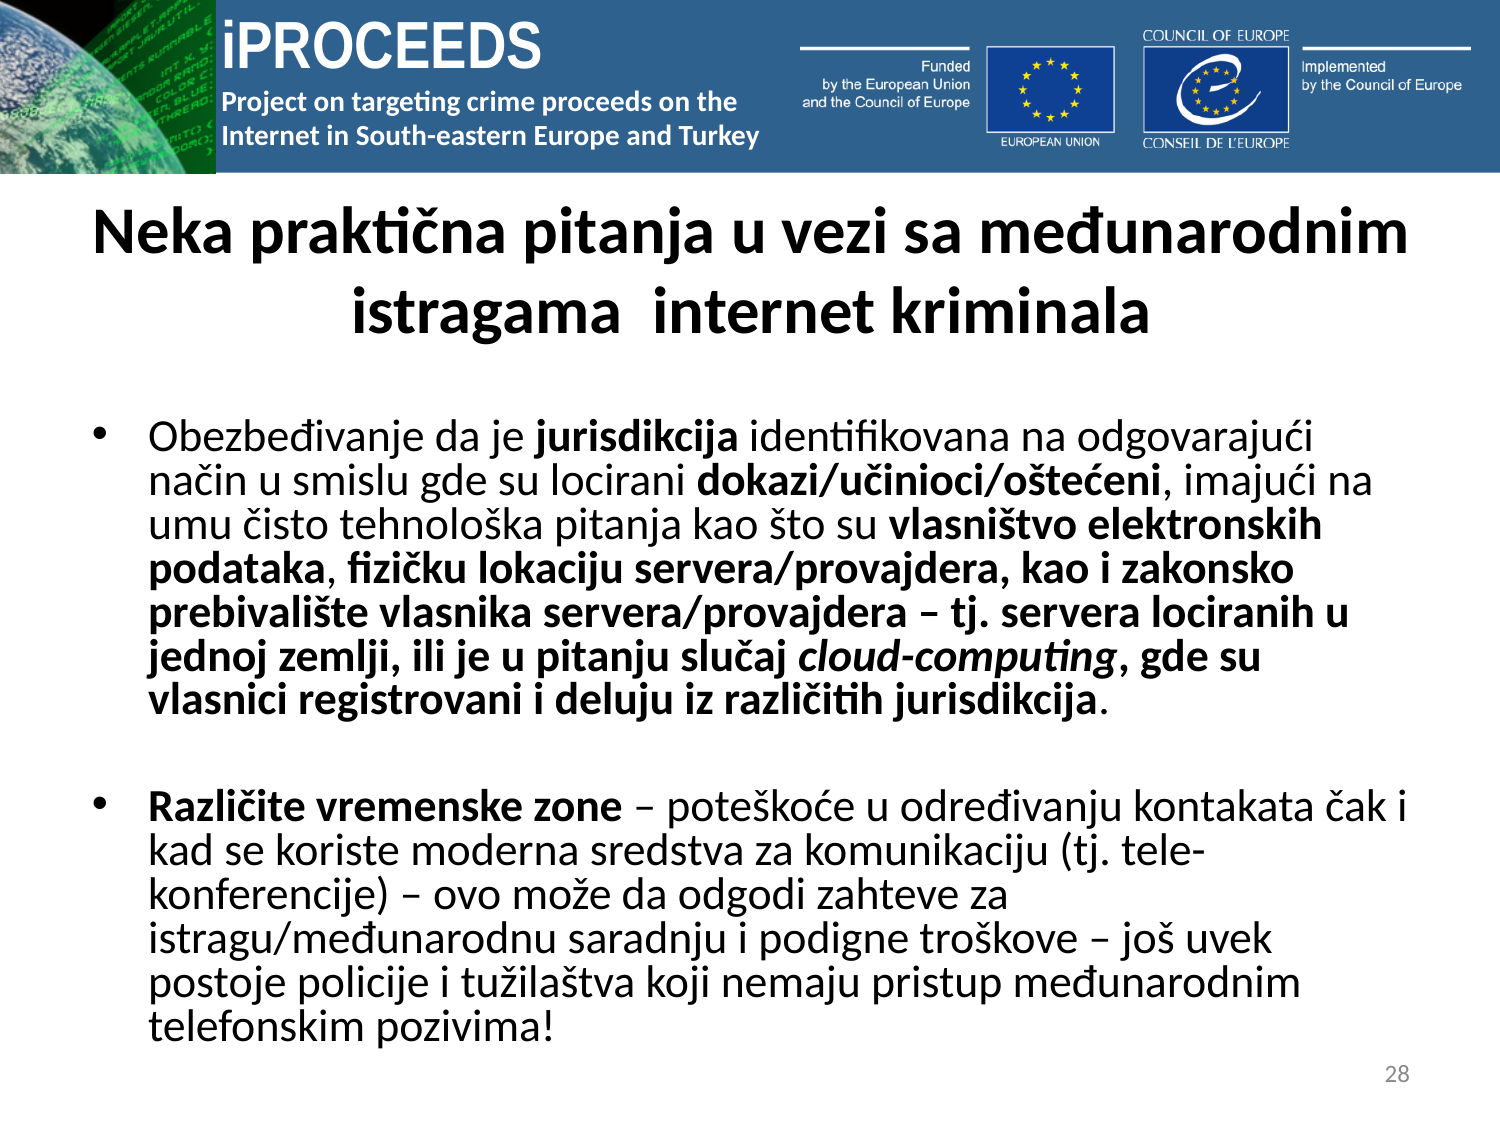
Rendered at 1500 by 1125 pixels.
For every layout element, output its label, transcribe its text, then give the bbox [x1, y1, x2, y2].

title Neka praktična pitanja u vezi sa međunarodnim istragama internet kriminala [76, 172, 1428, 361]
picture [0, 0, 216, 174]
list Obezbeđivanje da je jurisdikcija identifikovana na odgovarajući način u smislu gde su locirani dokazi/učinioci/oštećeni, imajući na umu čisto tehnološka pitanja kao što su vlasništvo elektronskih podataka, fizičku lokaciju servera/provajdera, kao i zakonsko prebivalište vlasnika servera/provajdera – tj. servera lociranih u jednoj zemlji, ili je u pitanju slučaj cloud-computing, gde su vlasnici registrovani i deluju iz različitih jurisdikcija. Različite vremenske zone – poteškoće u određivanju kontakata čak i kad se koriste moderna sredstva za komunikaciju (tj. tele-konferencije) – ovo može da odgodi zahteve za istragu/međunarodnu saradnju i podigne troškove – još uvek postoje policije i tužilaštva koji nemaju pristup međunarodnim telefonskim pozivima! [76, 408, 1428, 1052]
picture [800, 30, 1471, 148]
slide_number 28 [1074, 1042, 1425, 1103]
